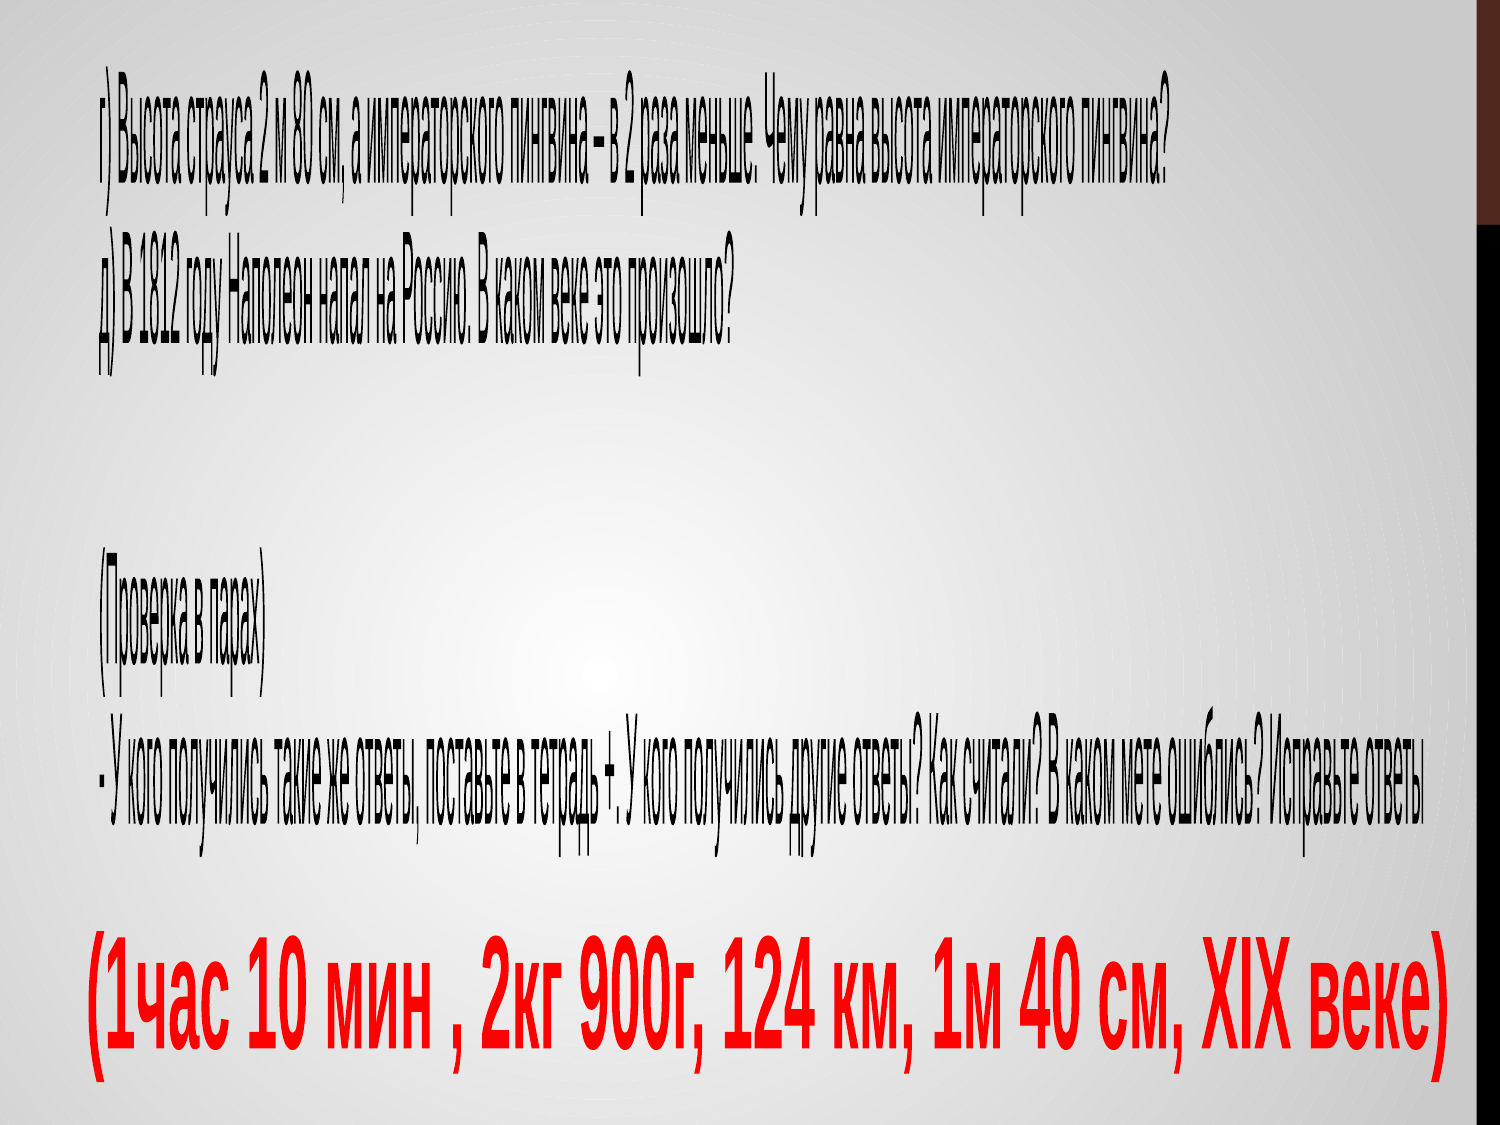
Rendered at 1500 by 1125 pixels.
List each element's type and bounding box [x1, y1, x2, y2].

text_box [275, 97, 286, 183]
text_box [329, 256, 348, 345]
text_box [714, 739, 732, 858]
text_box [1270, 713, 1281, 824]
text_box [1129, 97, 1138, 183]
text_box [787, 97, 809, 216]
text_box [1193, 739, 1202, 824]
text_box [240, 577, 260, 665]
text_box [1122, 739, 1133, 824]
text_box [215, 96, 226, 185]
text_box [1074, 737, 1093, 826]
text_box [160, 230, 180, 343]
text_box [386, 256, 397, 345]
text_box [199, 739, 217, 858]
text_box [327, 739, 340, 824]
text_box [378, 97, 389, 183]
text_box [110, 713, 123, 826]
text_box [938, 97, 947, 183]
text_box [1104, 739, 1115, 824]
text_box [659, 258, 668, 343]
text_box [949, 97, 960, 183]
text_box [827, 739, 836, 824]
text_box [521, 97, 529, 183]
text_box [202, 258, 222, 377]
text_box [625, 713, 638, 826]
text_box [571, 258, 579, 343]
text_box [1204, 706, 1223, 826]
text_box [1041, 97, 1049, 183]
text_box [1225, 739, 1233, 824]
text_box [1022, 739, 1031, 824]
text_box [533, 258, 544, 343]
text_box [734, 739, 754, 826]
text_box [982, 739, 991, 824]
text_box [294, 739, 311, 824]
text_box [685, 97, 697, 183]
text_box [351, 96, 362, 185]
text_box [219, 739, 239, 826]
text_box [929, 713, 958, 826]
text_box [171, 96, 182, 185]
text_box [1066, 739, 1074, 824]
text_box [558, 97, 567, 183]
text_box [319, 96, 340, 185]
text_box [801, 737, 826, 858]
text_box [755, 739, 764, 824]
text_box [99, 226, 115, 377]
text_box [922, 96, 933, 185]
text_box [982, 96, 991, 216]
text_box [815, 96, 824, 216]
text_box [241, 256, 260, 345]
text_box [1092, 97, 1100, 183]
text_box [443, 258, 452, 343]
text_box [470, 97, 478, 183]
text_box [240, 739, 249, 824]
text_box [641, 96, 650, 216]
text_box [367, 97, 376, 183]
